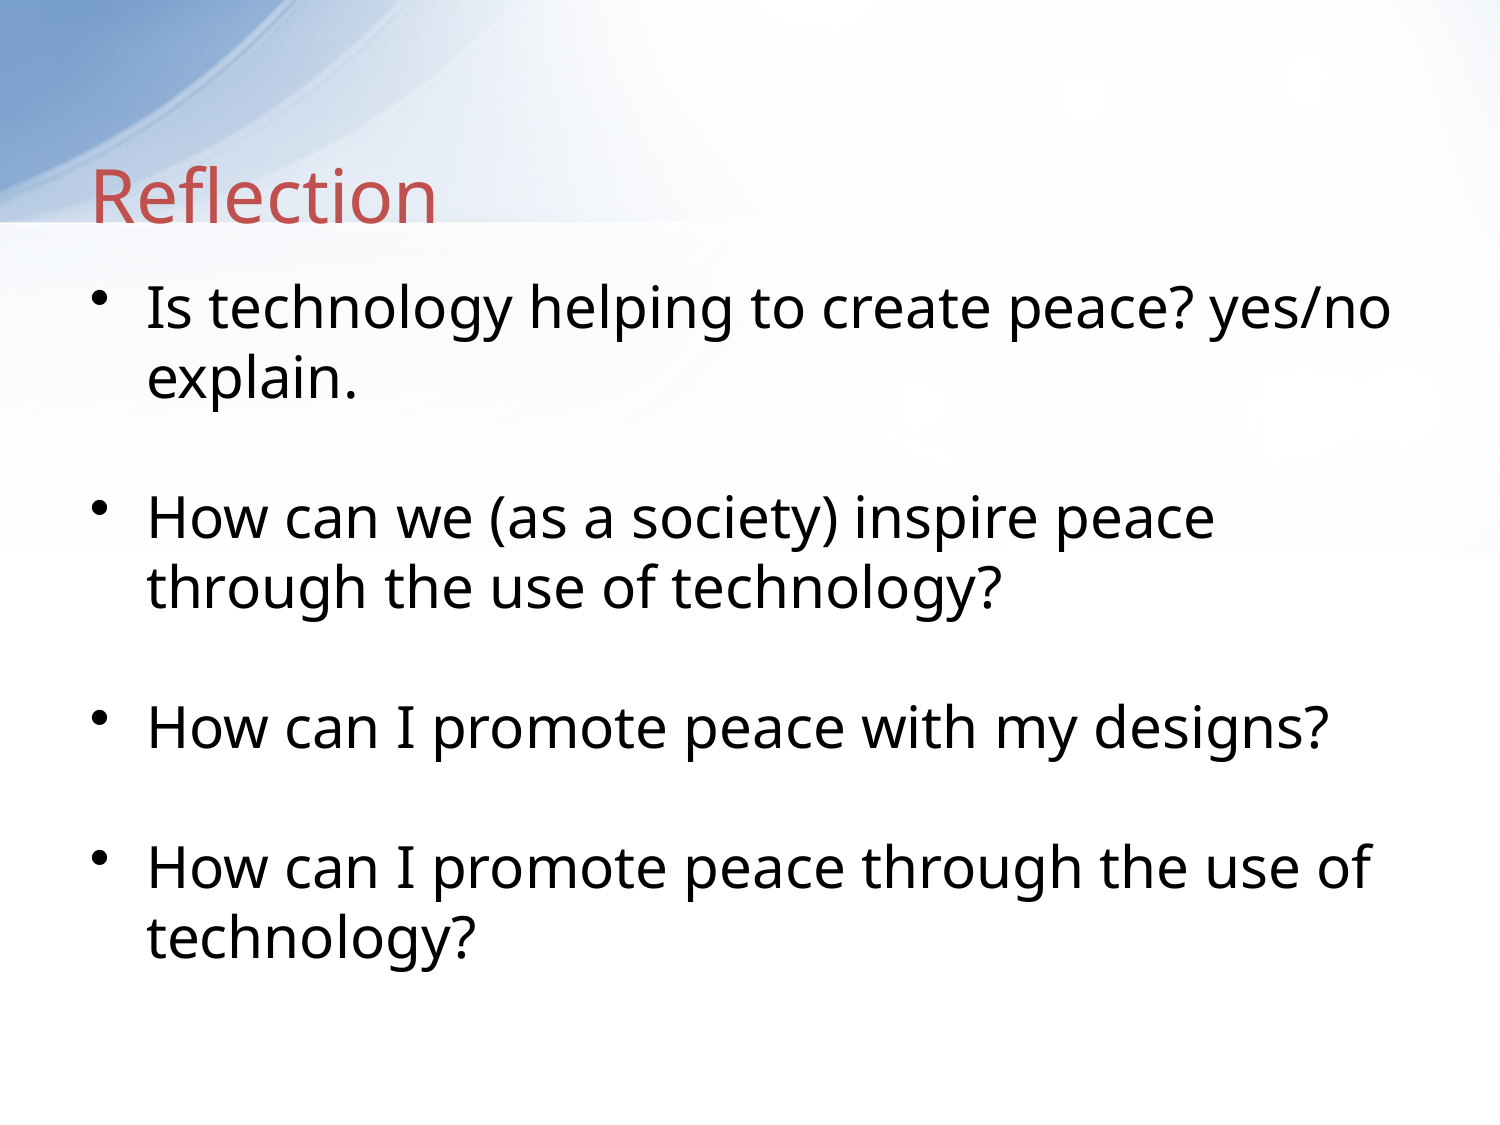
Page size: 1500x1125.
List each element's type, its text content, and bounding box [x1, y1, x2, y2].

title Reflection [75, 58, 1425, 247]
list Is technology helping to create peace? yes/no explain. How can we (as a society) inspire peace through the use of technology? How can I promote peace with my designs? How can I promote peace through the use of technology? [75, 262, 1425, 1005]
picture [0, 0, 1500, 1125]
